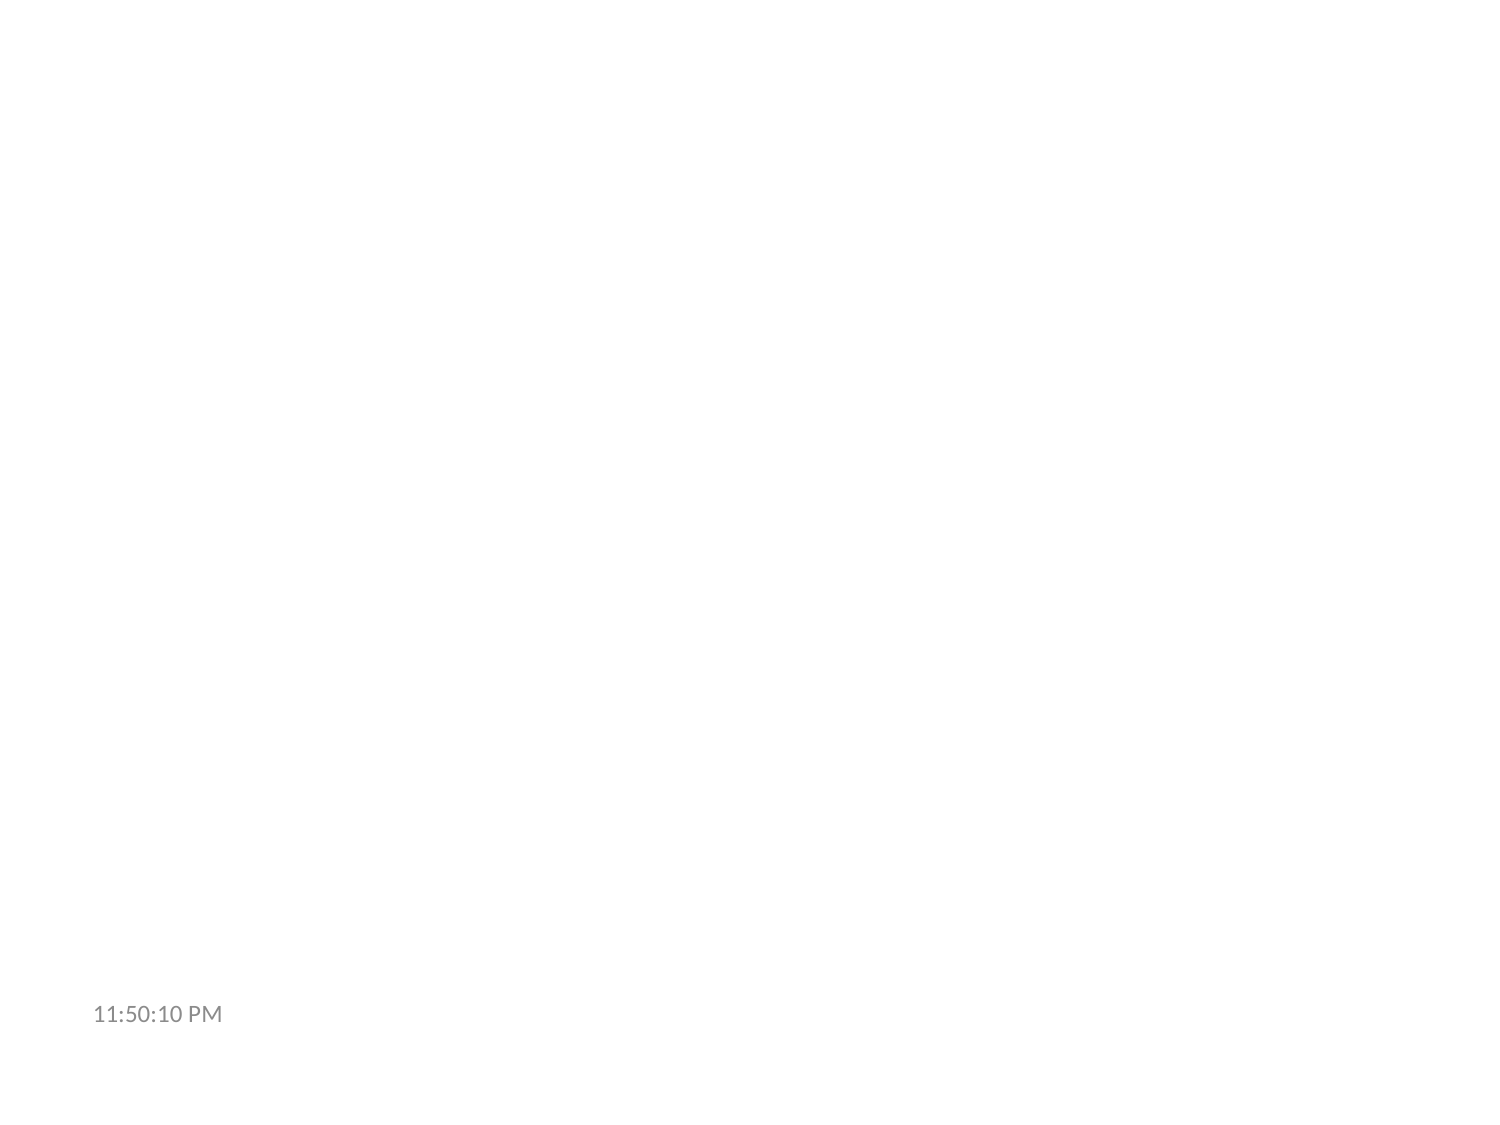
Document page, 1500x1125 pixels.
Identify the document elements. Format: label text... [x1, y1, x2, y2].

text_box 3:35:09 PM [77, 982, 428, 1043]
